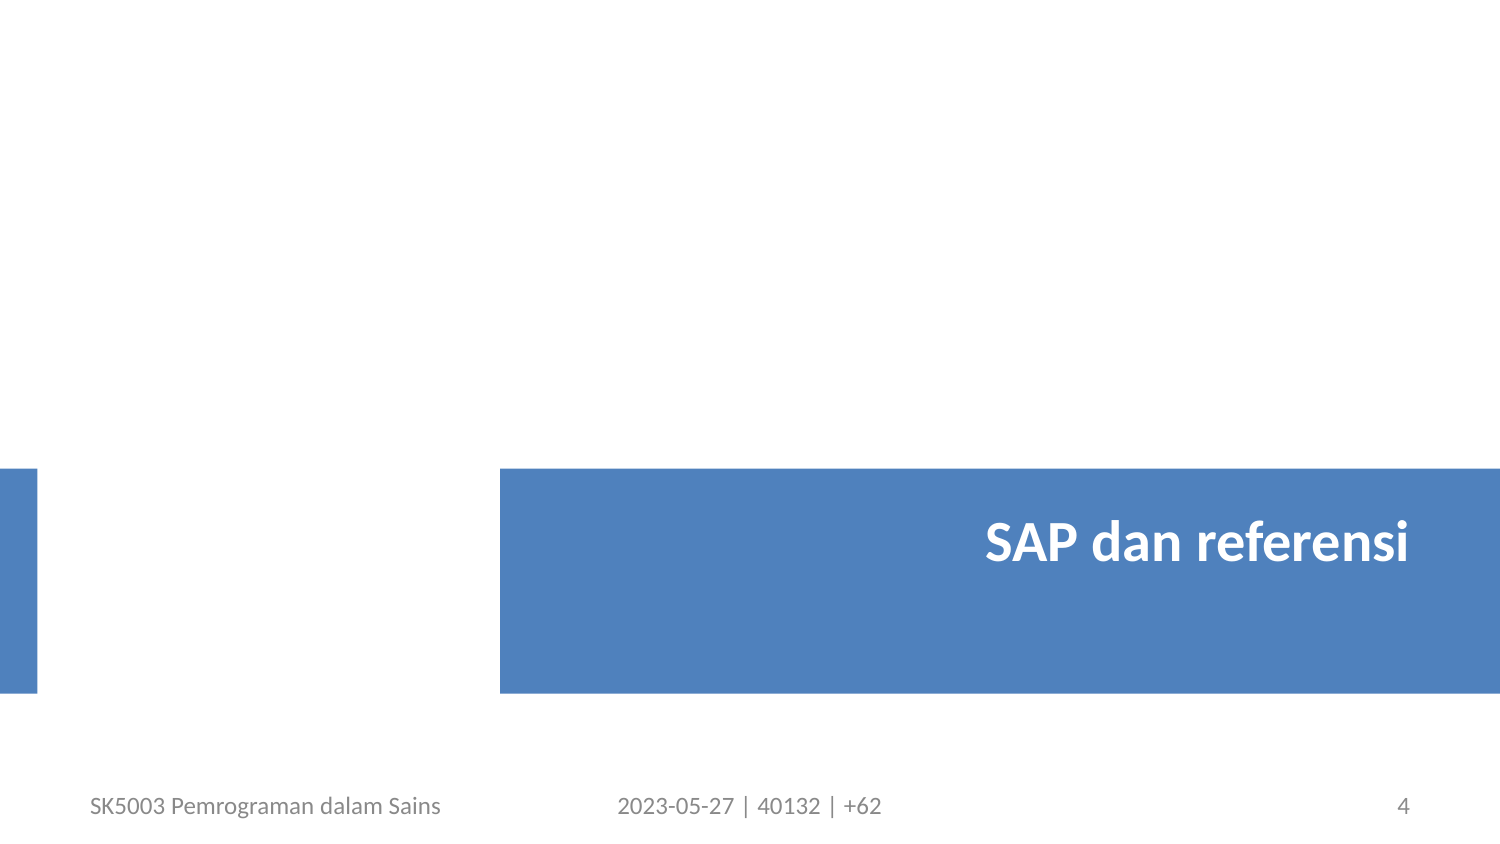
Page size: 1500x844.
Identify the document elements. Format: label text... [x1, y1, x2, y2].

slide_number SK5003 Pemrograman dalam Sains [75, 782, 463, 827]
footer 2023-05-27 | 40132 | +62 [512, 782, 988, 827]
slide_number 4 [1074, 782, 1425, 827]
text_box SAP dan referensi [587, 509, 1425, 666]
